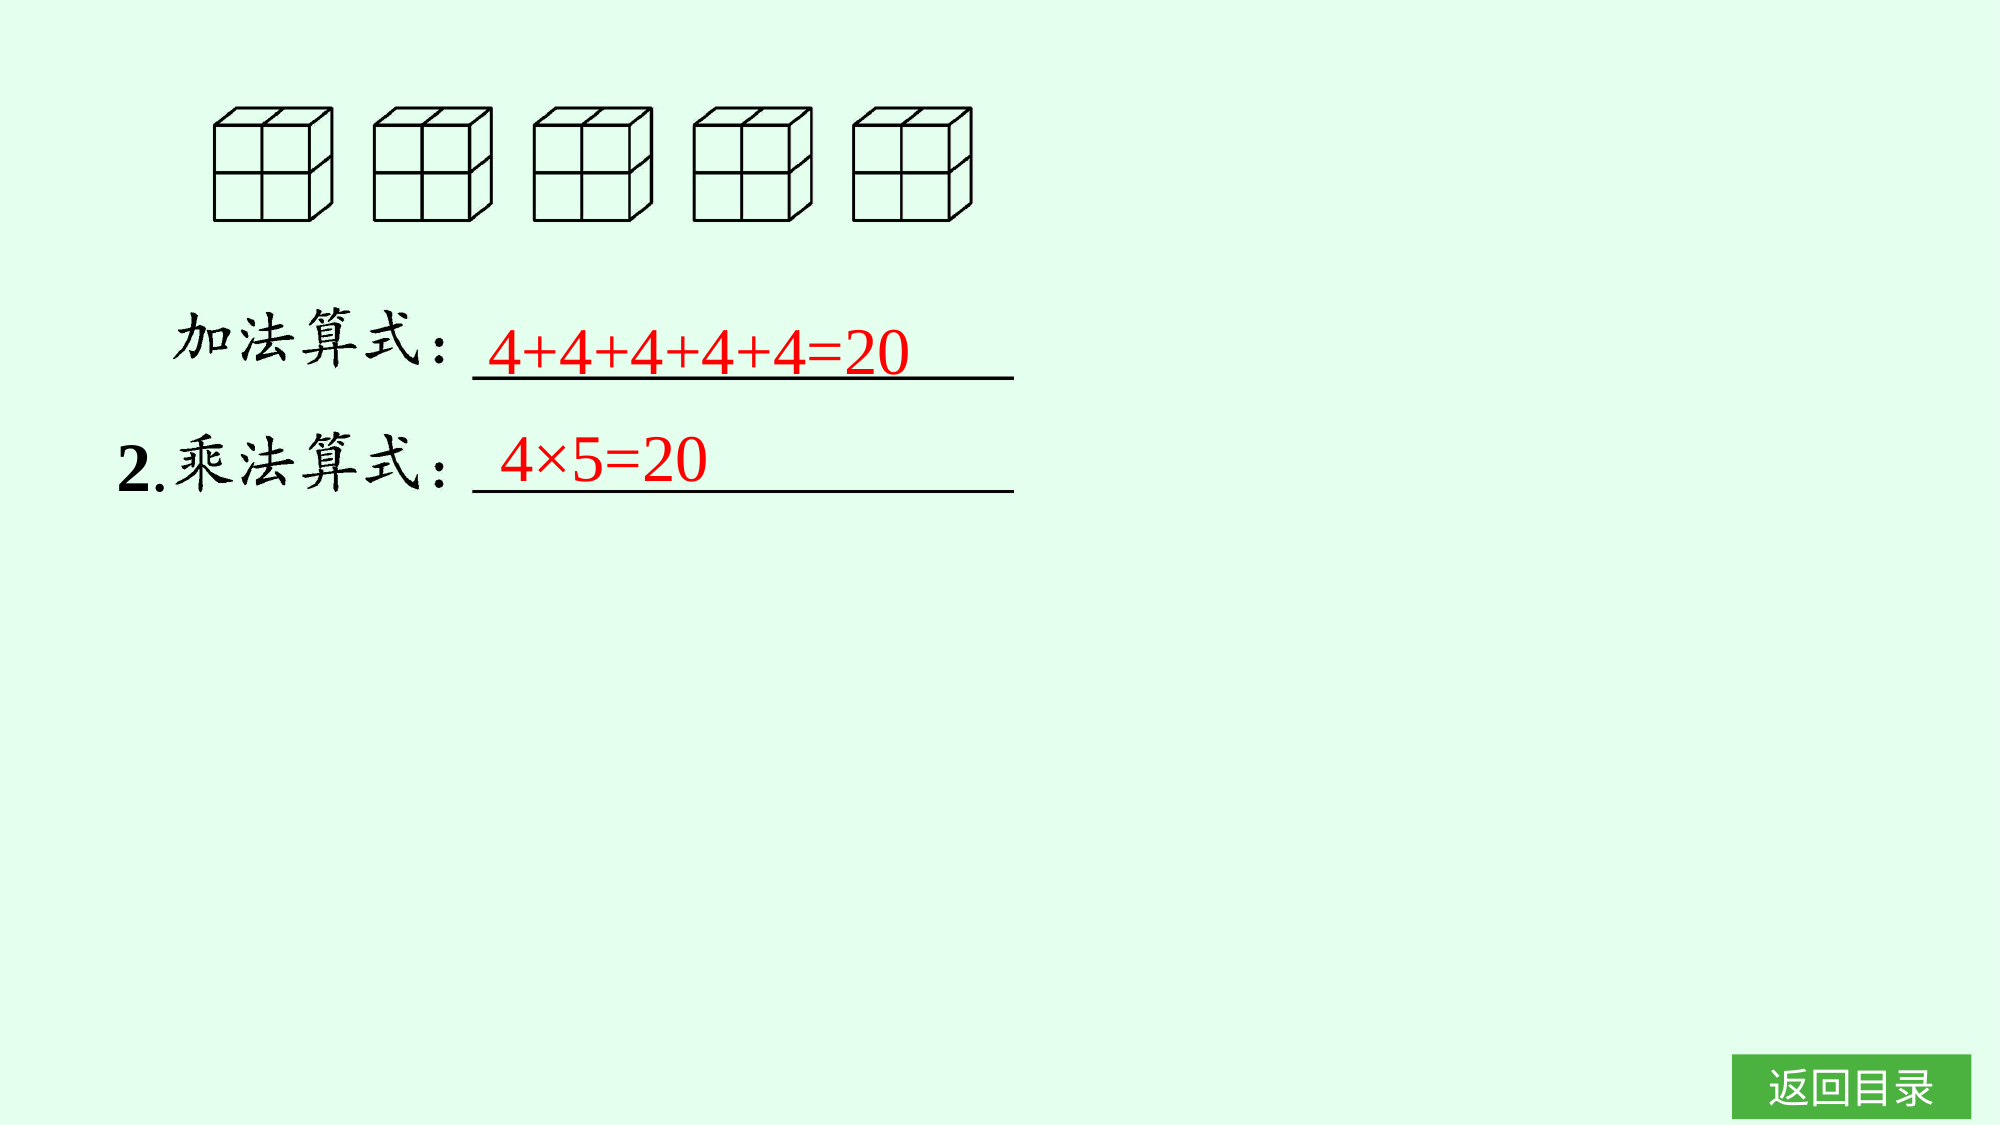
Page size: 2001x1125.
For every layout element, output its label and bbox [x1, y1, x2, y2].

text_box [116, 102, 1675, 509]
